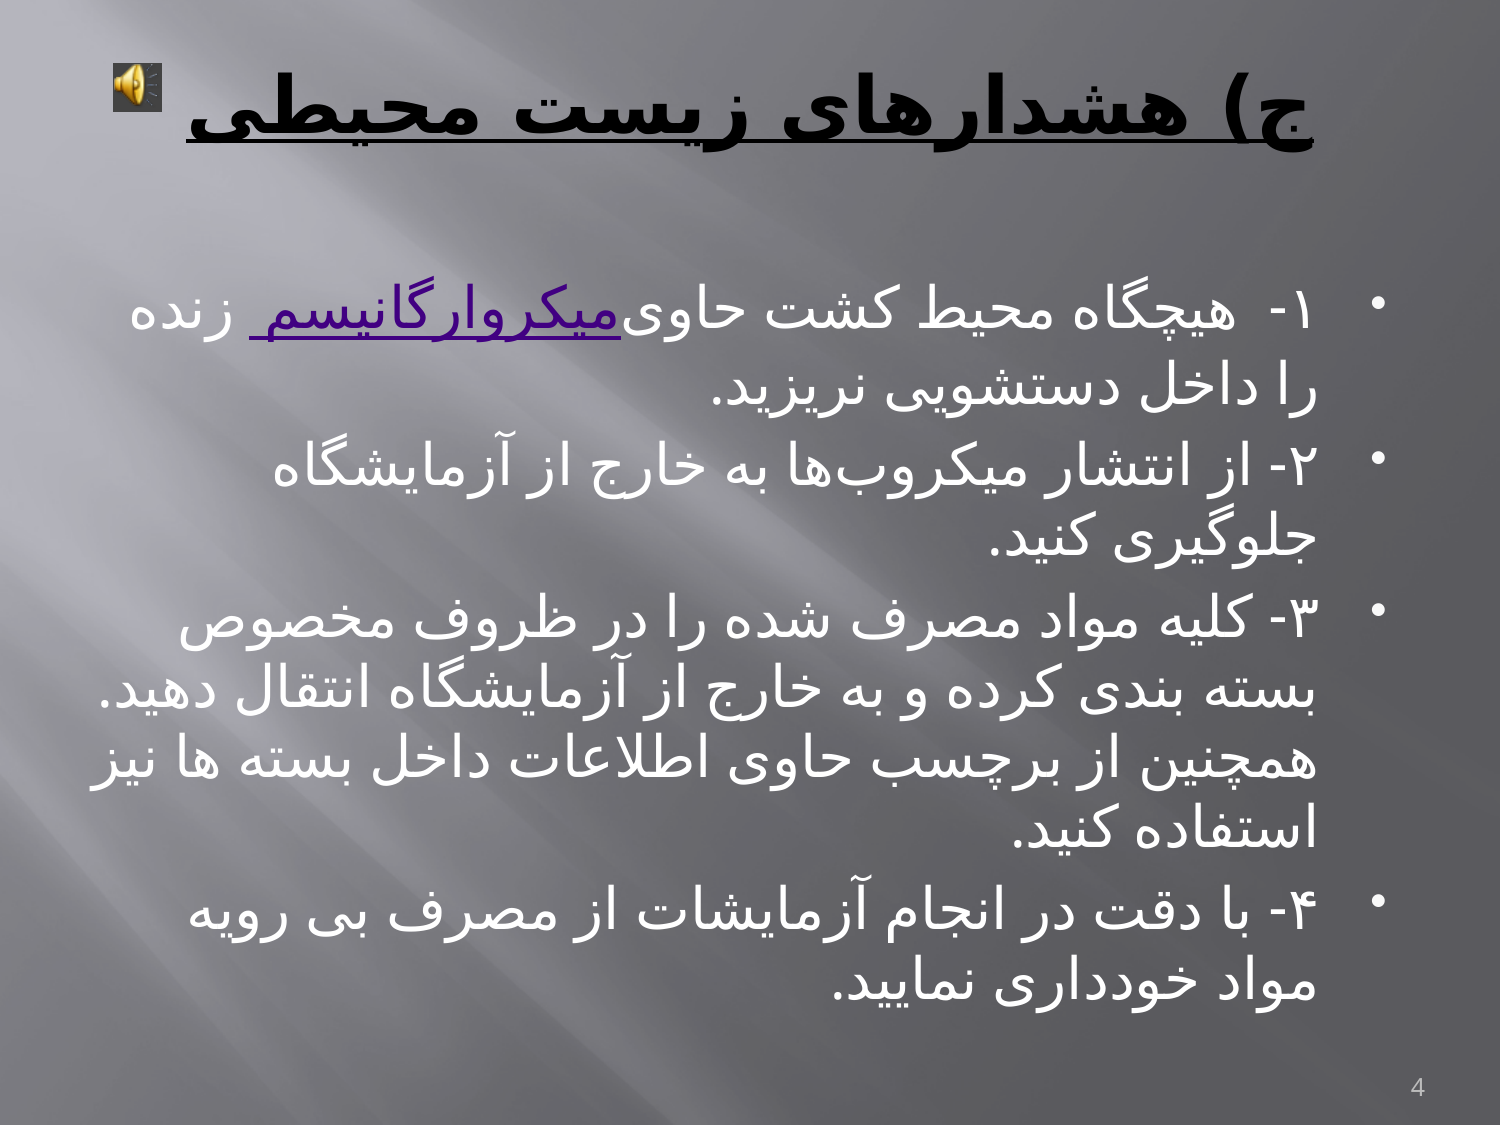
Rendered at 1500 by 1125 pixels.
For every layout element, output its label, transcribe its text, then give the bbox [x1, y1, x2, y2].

picture [112, 62, 163, 113]
slide_number 4 [1299, 1052, 1425, 1113]
title ج) هشدارهای زیست محیطی [75, 45, 1425, 233]
list ۱- هیچگاه محیط کشت حاوی میکروارگانیسم زنده را داخل دستشویی نریزید. ۲- از انتشار میکروب‌ها به خارج از آزمایشگاه جلوگیری کنید. ۳- کلیه مواد مصرف شده را در ظروف مخصوص بسته بندی کرده و به خارج از آزمایشگاه انتقال دهید. همچنین از برچسب حاوی اطلاعات داخل بسته ها نیز استفاده کنید. ۴- با دقت در انجام آزمایشات از مصرف بی رویه مواد خودداری نمایید. [75, 262, 1425, 1035]
